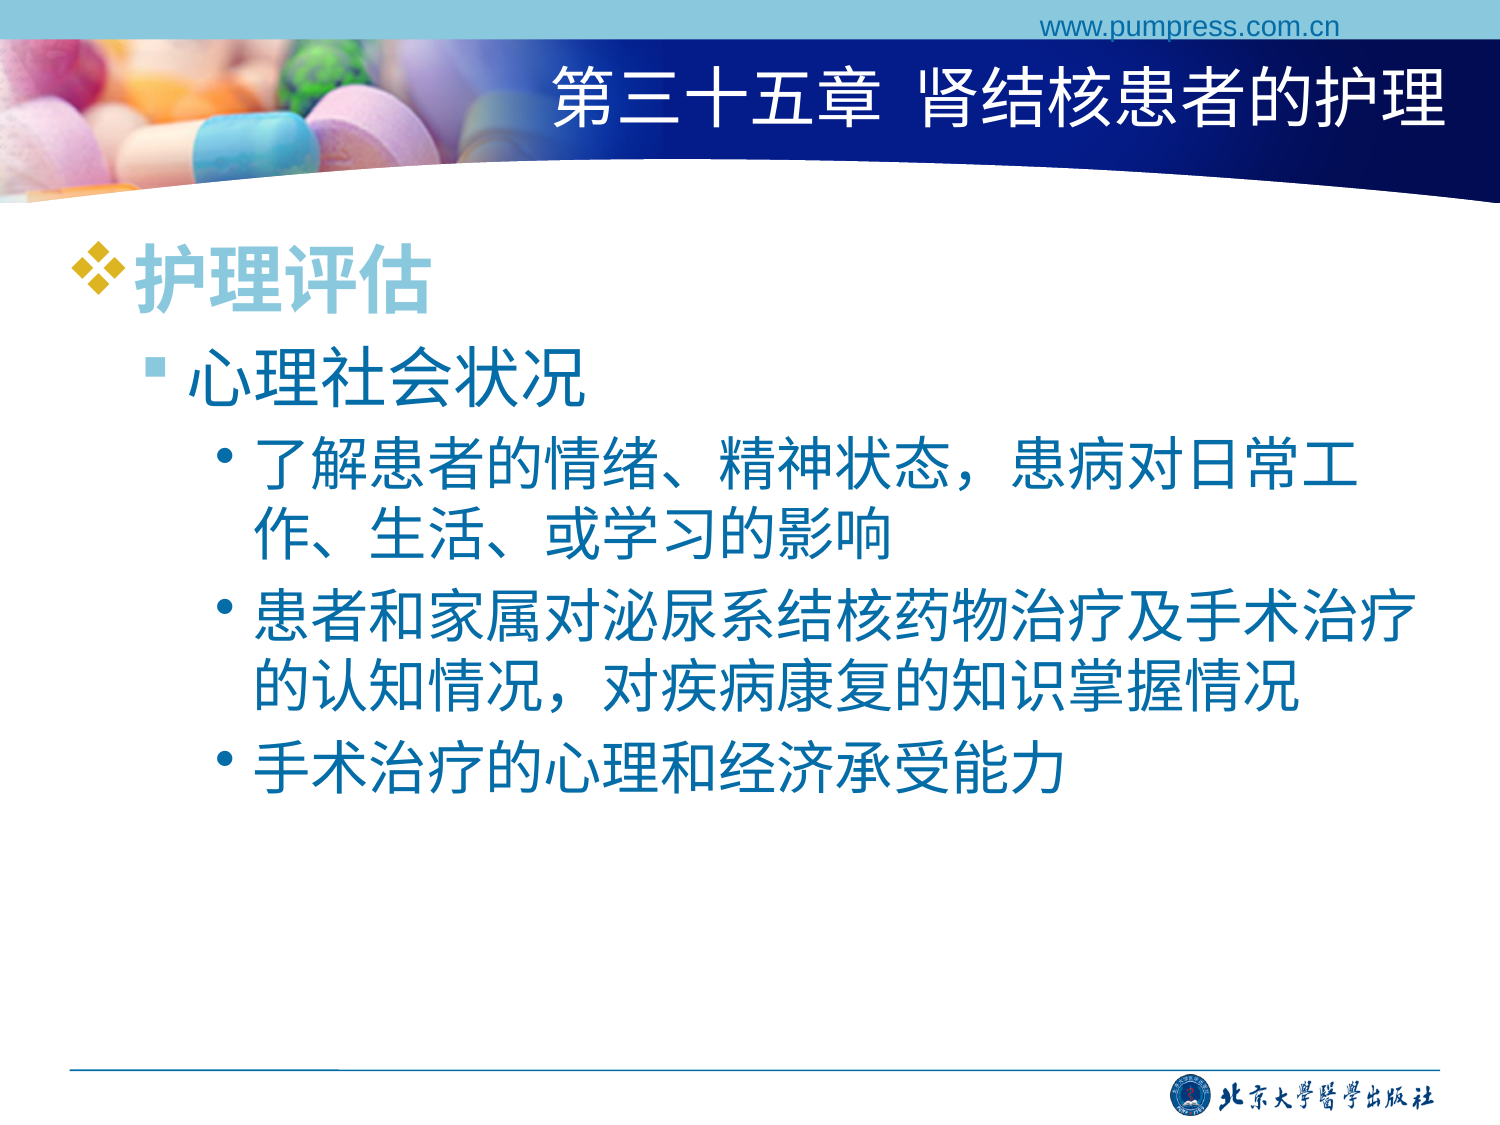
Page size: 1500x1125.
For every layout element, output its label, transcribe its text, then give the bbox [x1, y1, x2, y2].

slide_number www.pumpress.com.cn [1025, 0, 1463, 38]
title 第三十五章 肾结核患者的护理 [137, 49, 1463, 143]
picture [0, 40, 1500, 203]
picture [1170, 1074, 1436, 1118]
list 护理评估 心理社会状况 了解患者的情绪、精神状态，患病对日常工作、生活、或学习的影响 患者和家属对泌尿系结核药物治疗及手术治疗的认知情况，对疾病康复的知识掌握情况 手术治疗的心理和经济承受能力 [49, 224, 1463, 1026]
